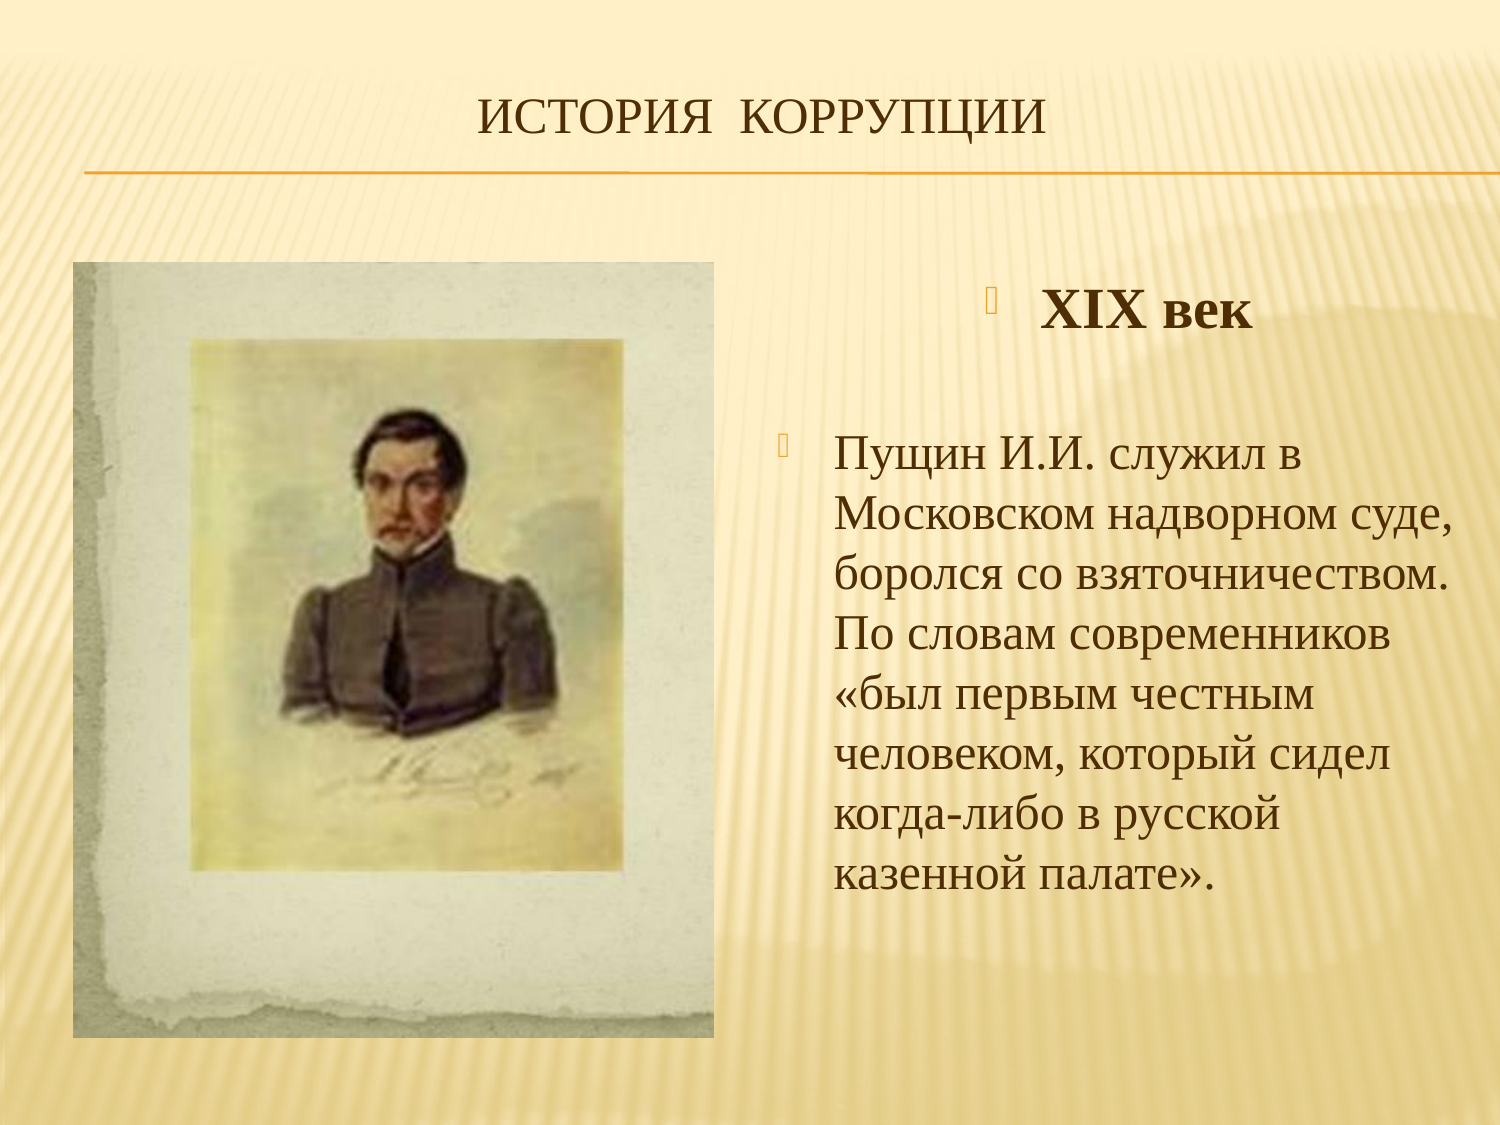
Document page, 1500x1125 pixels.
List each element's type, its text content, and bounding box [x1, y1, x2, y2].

list XIX век Пущин И.И. служил в Московском надворном суде, боролся со взяточничеством. По словам современников «был первым честным человеком, который сидел когда-либо в русской казенной палате». [762, 262, 1475, 1038]
title ИСТОРИЯ КОРРУПЦИИ [49, 75, 1475, 213]
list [73, 262, 715, 1038]
